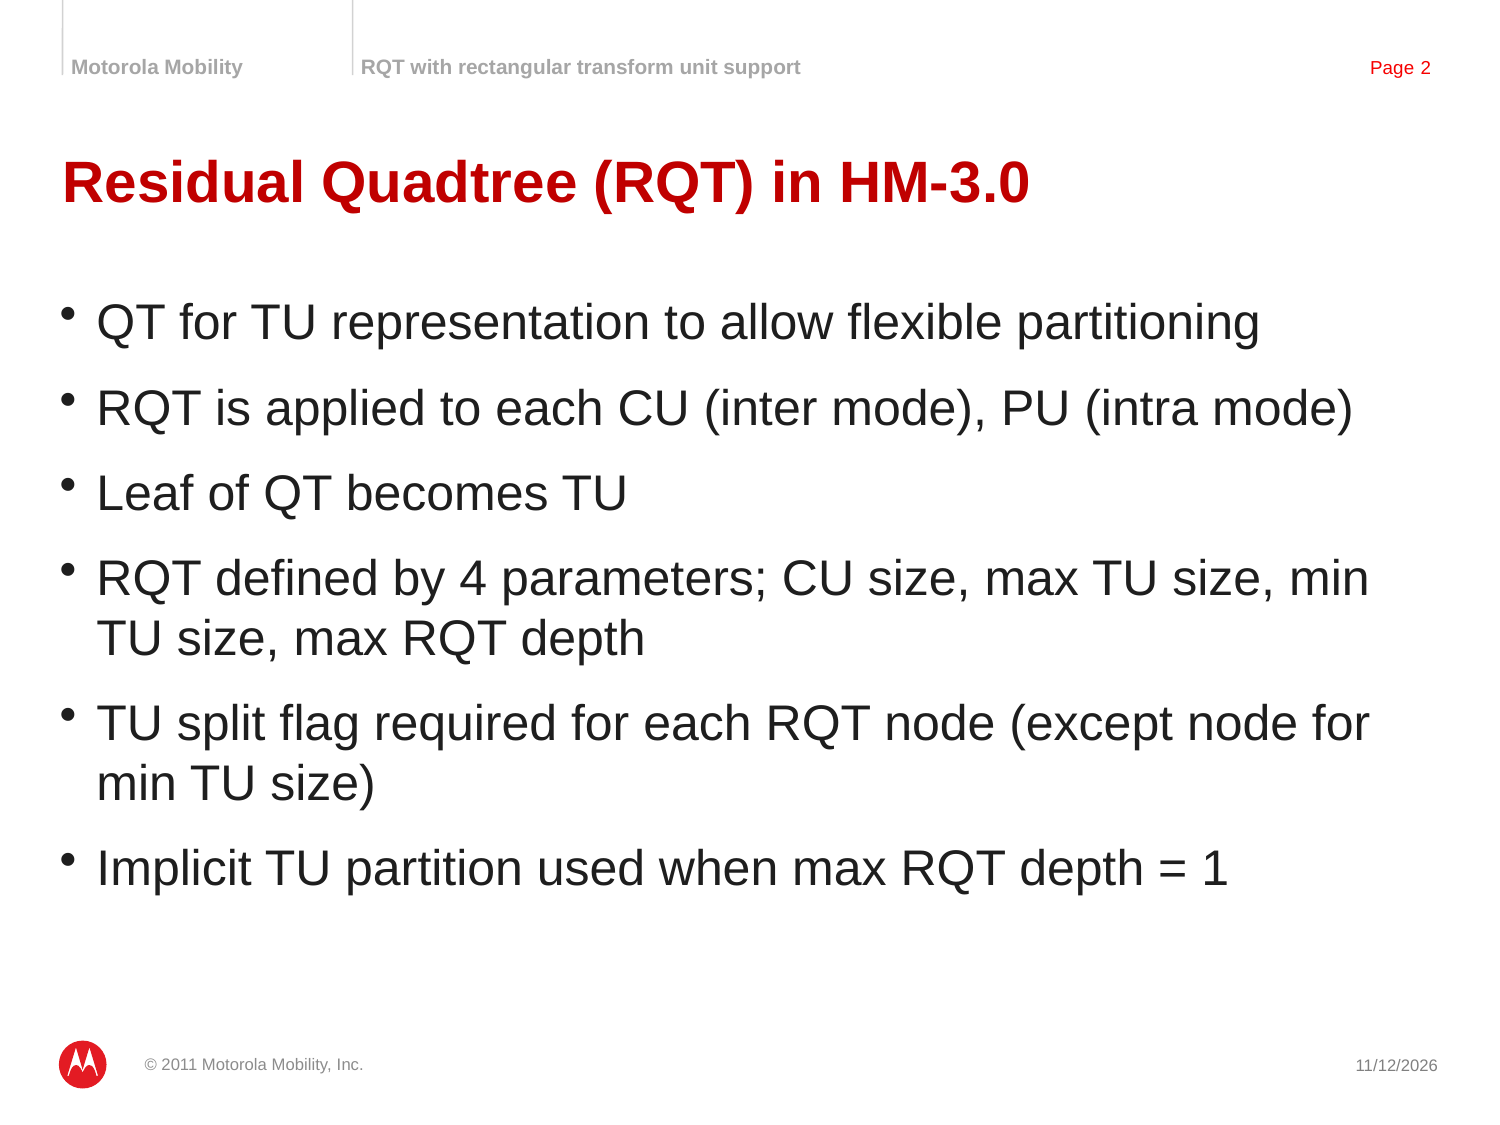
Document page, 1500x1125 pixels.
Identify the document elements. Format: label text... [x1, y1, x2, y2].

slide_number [1347, 1043, 1447, 1087]
footer © 2011 Motorola Mobility, Inc. [129, 1041, 605, 1086]
title Residual Quadtree (RQT) in HM-3.0 [62, 78, 1439, 215]
list QT for TU representation to allow flexible partitioning RQT is applied to each CU (inter mode), PU (intra mode) Leaf of QT becomes TU RQT defined by 4 parameters; CU size, max TU size, min TU size, max RQT depth TU split flag required for each RQT node (except node for min TU size) Implicit TU partition used when max RQT depth = 1 [59, 289, 1436, 936]
